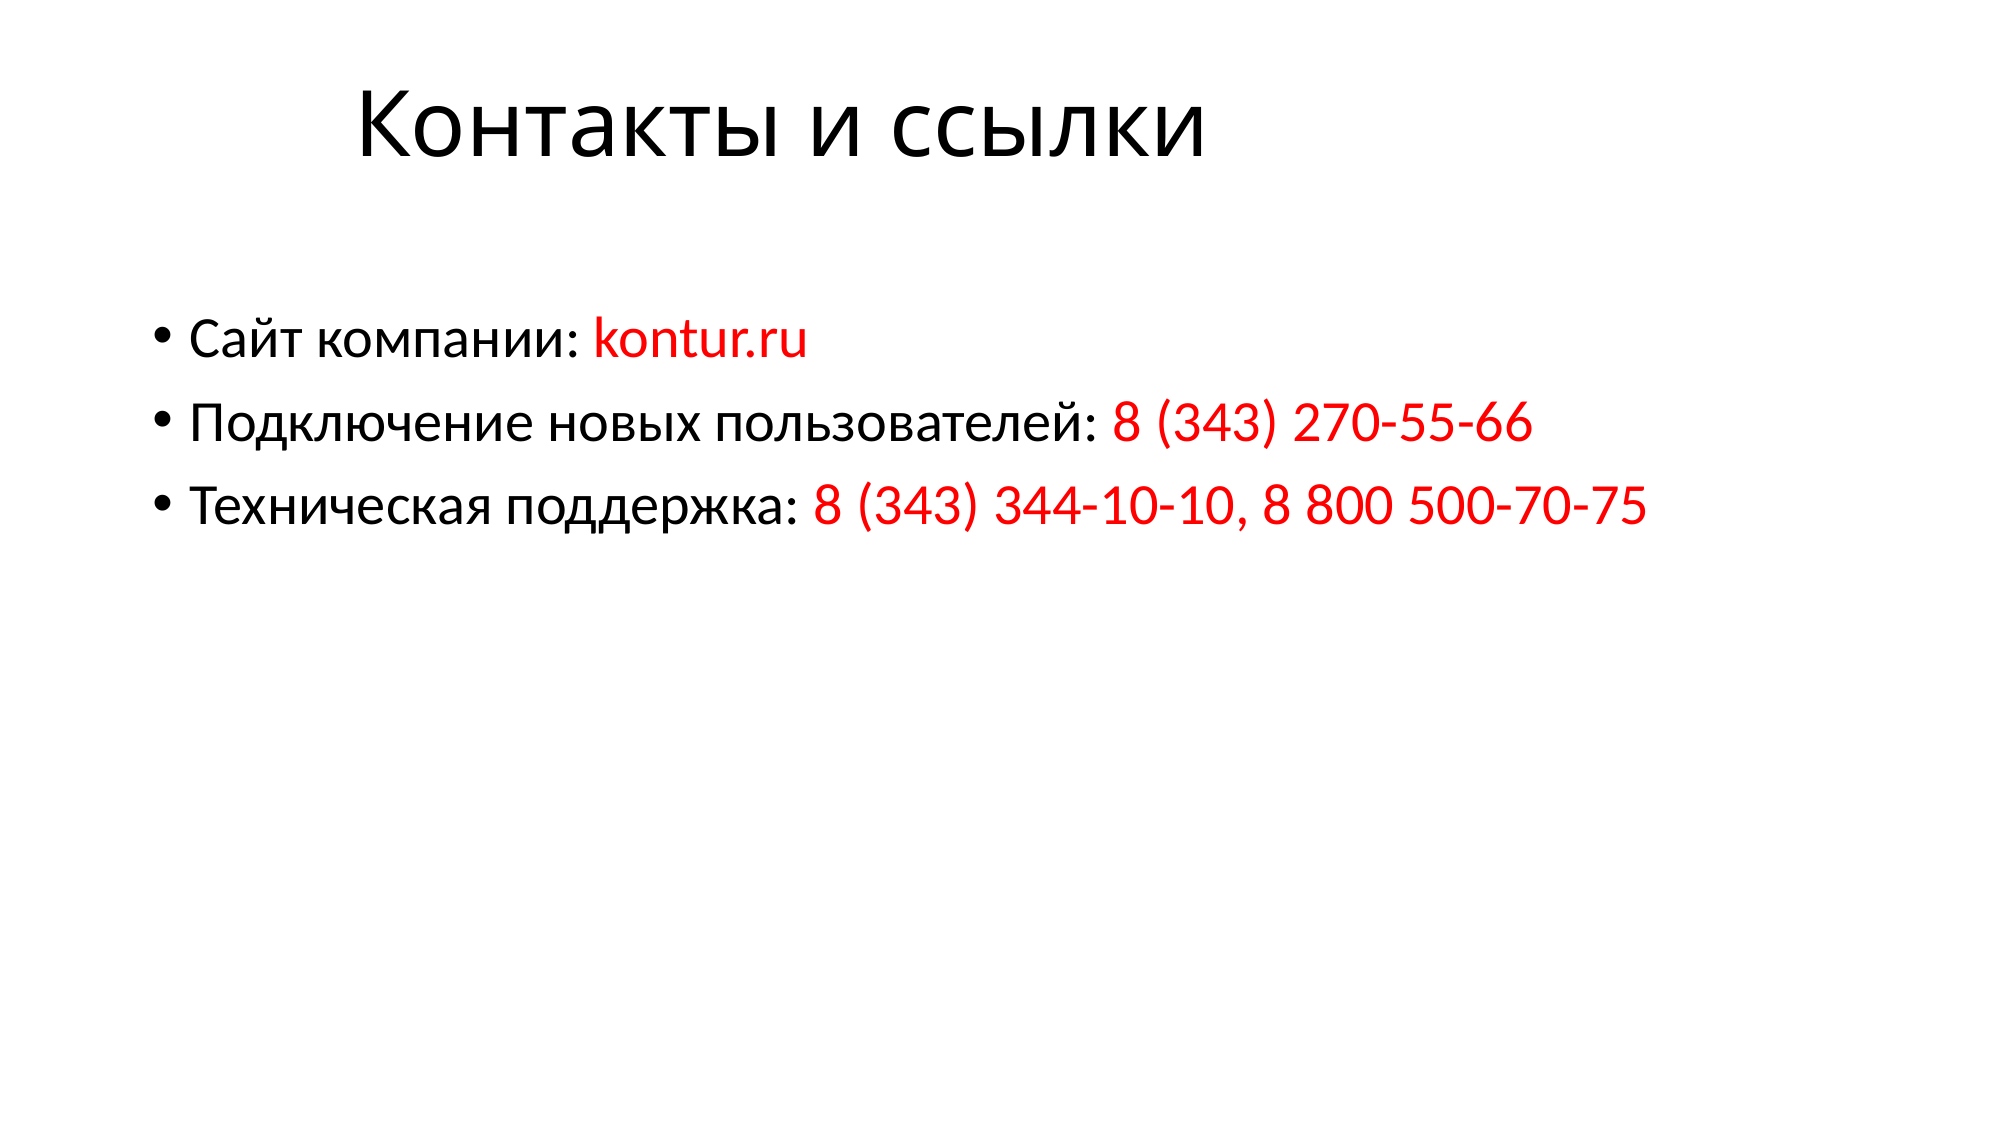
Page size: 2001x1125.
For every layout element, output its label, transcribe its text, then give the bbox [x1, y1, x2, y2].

title Контакты и ссылки [339, 61, 1917, 191]
list Сайт компании: kontur.ru Подключение новых пользователей: 8 (343) 270-55-66 Техническая поддержка: 8 (343) 344-10-10, 8 800 500-70-75 [137, 299, 1863, 1014]
